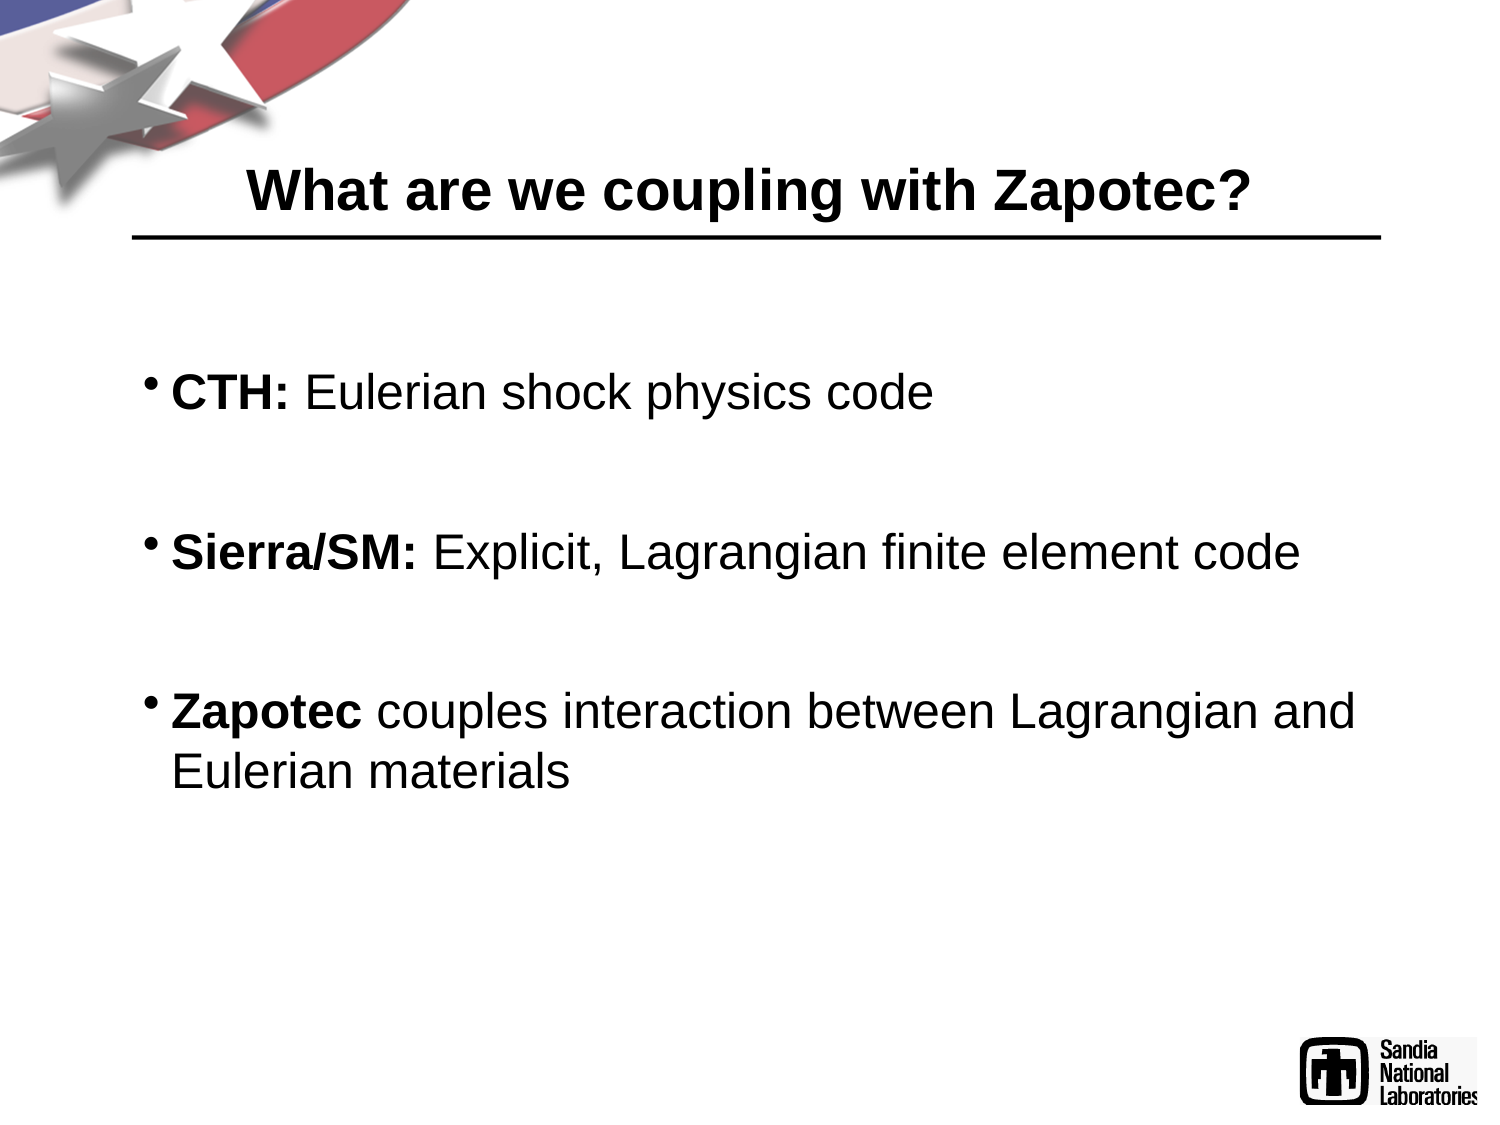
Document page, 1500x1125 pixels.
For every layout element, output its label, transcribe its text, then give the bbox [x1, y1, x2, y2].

list CTH: Eulerian shock physics code Sierra/SM: Explicit, Lagrangian finite element code Zapotec couples interaction between Lagrangian and Eulerian materials [99, 287, 1375, 1008]
title What are we coupling with Zapotec? [112, 112, 1388, 313]
